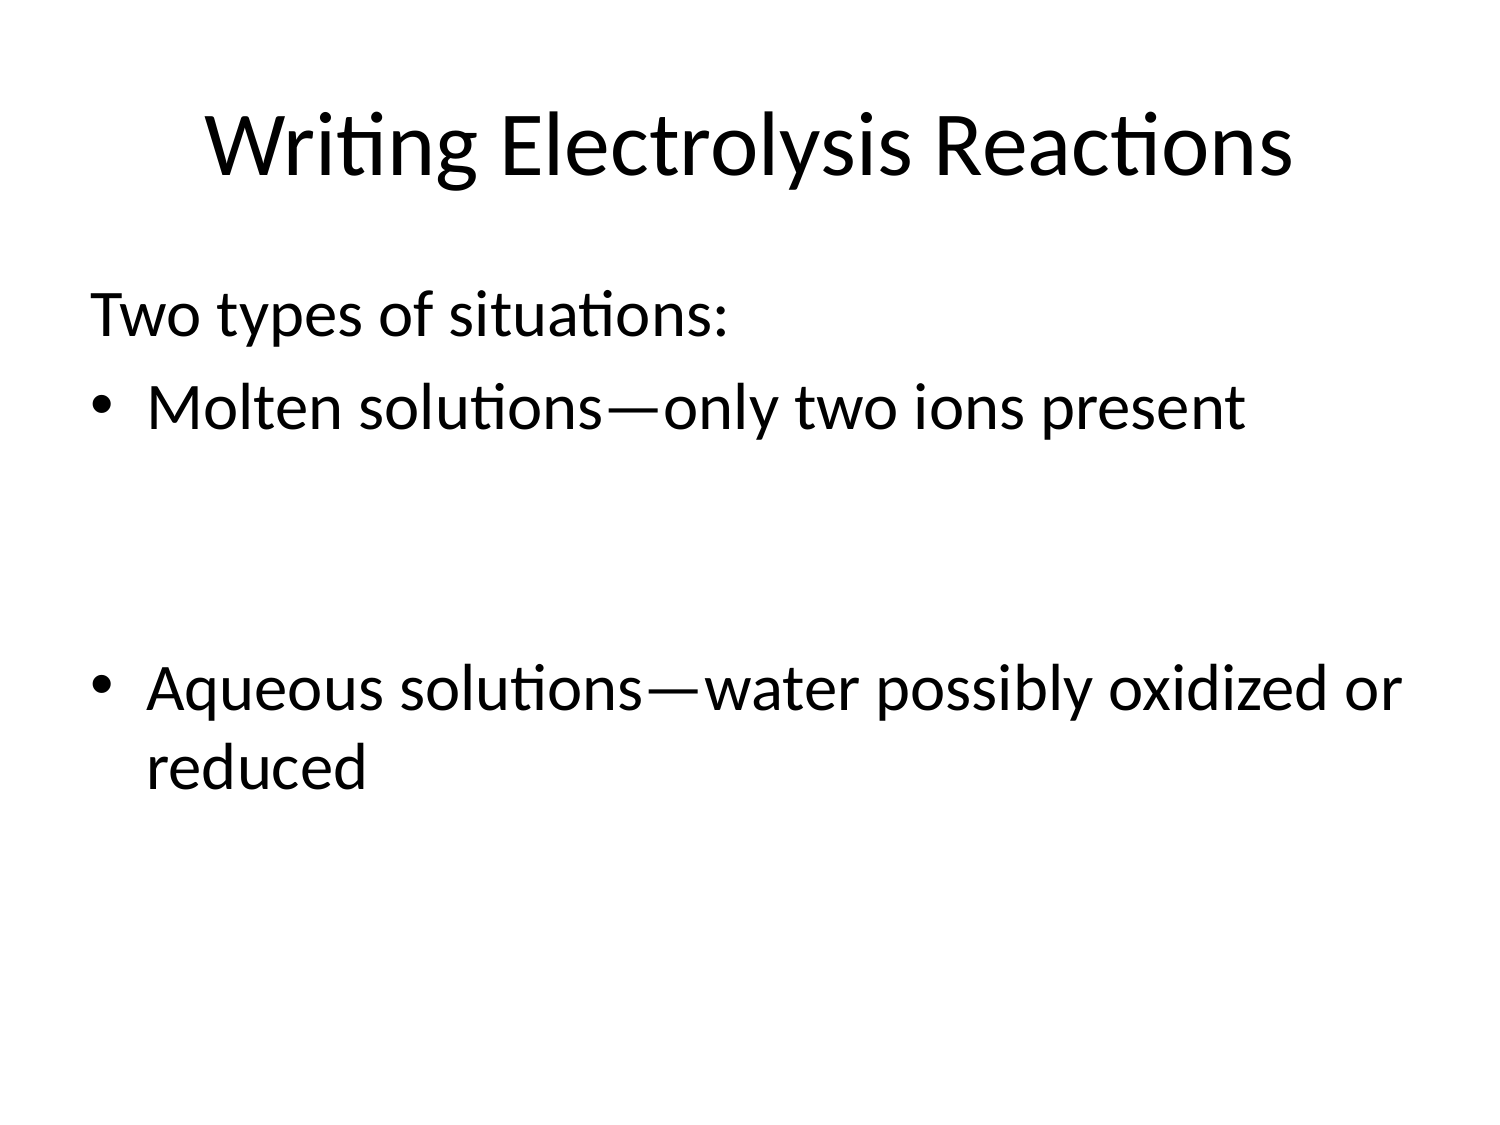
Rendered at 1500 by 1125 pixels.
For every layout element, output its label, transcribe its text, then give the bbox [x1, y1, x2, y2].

title Writing Electrolysis Reactions [75, 45, 1425, 233]
list Two types of situations: Molten solutions—only two ions present Aqueous solutions—water possibly oxidized or reduced [75, 262, 1425, 1005]
